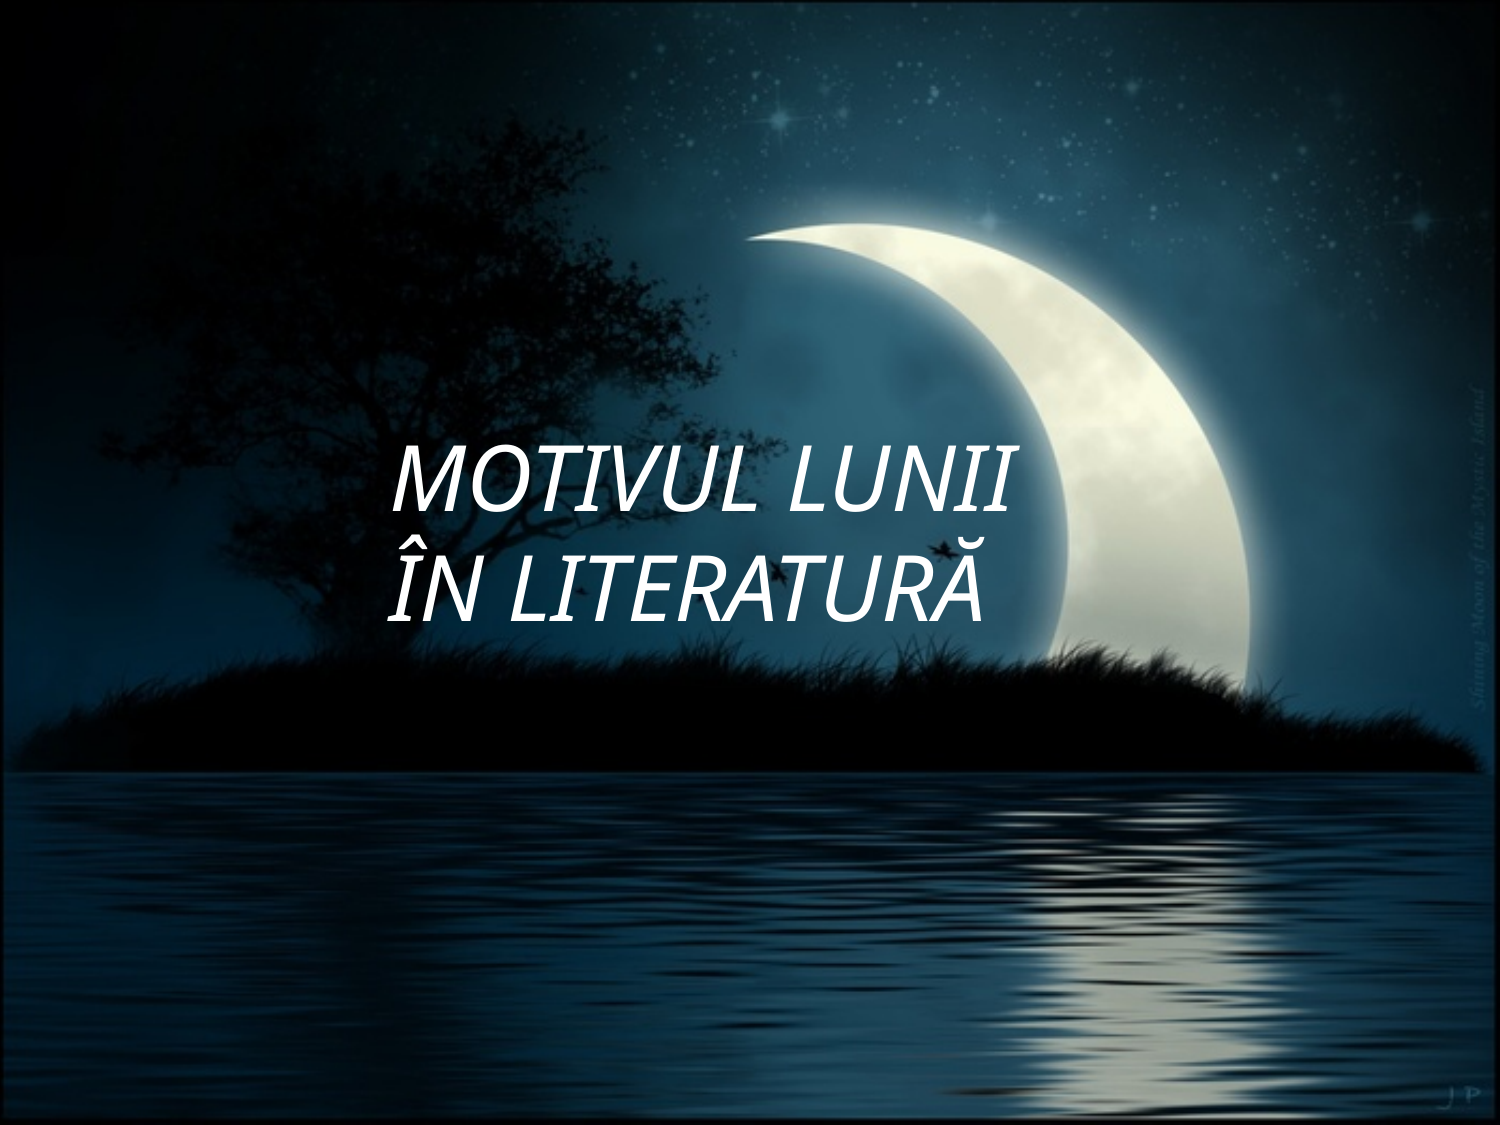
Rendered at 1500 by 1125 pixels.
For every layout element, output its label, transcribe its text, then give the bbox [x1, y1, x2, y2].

picture [0, 0, 1500, 1125]
text_box MOTIVUL LUNII ÎN LITERATURĂ [375, 412, 1100, 648]
